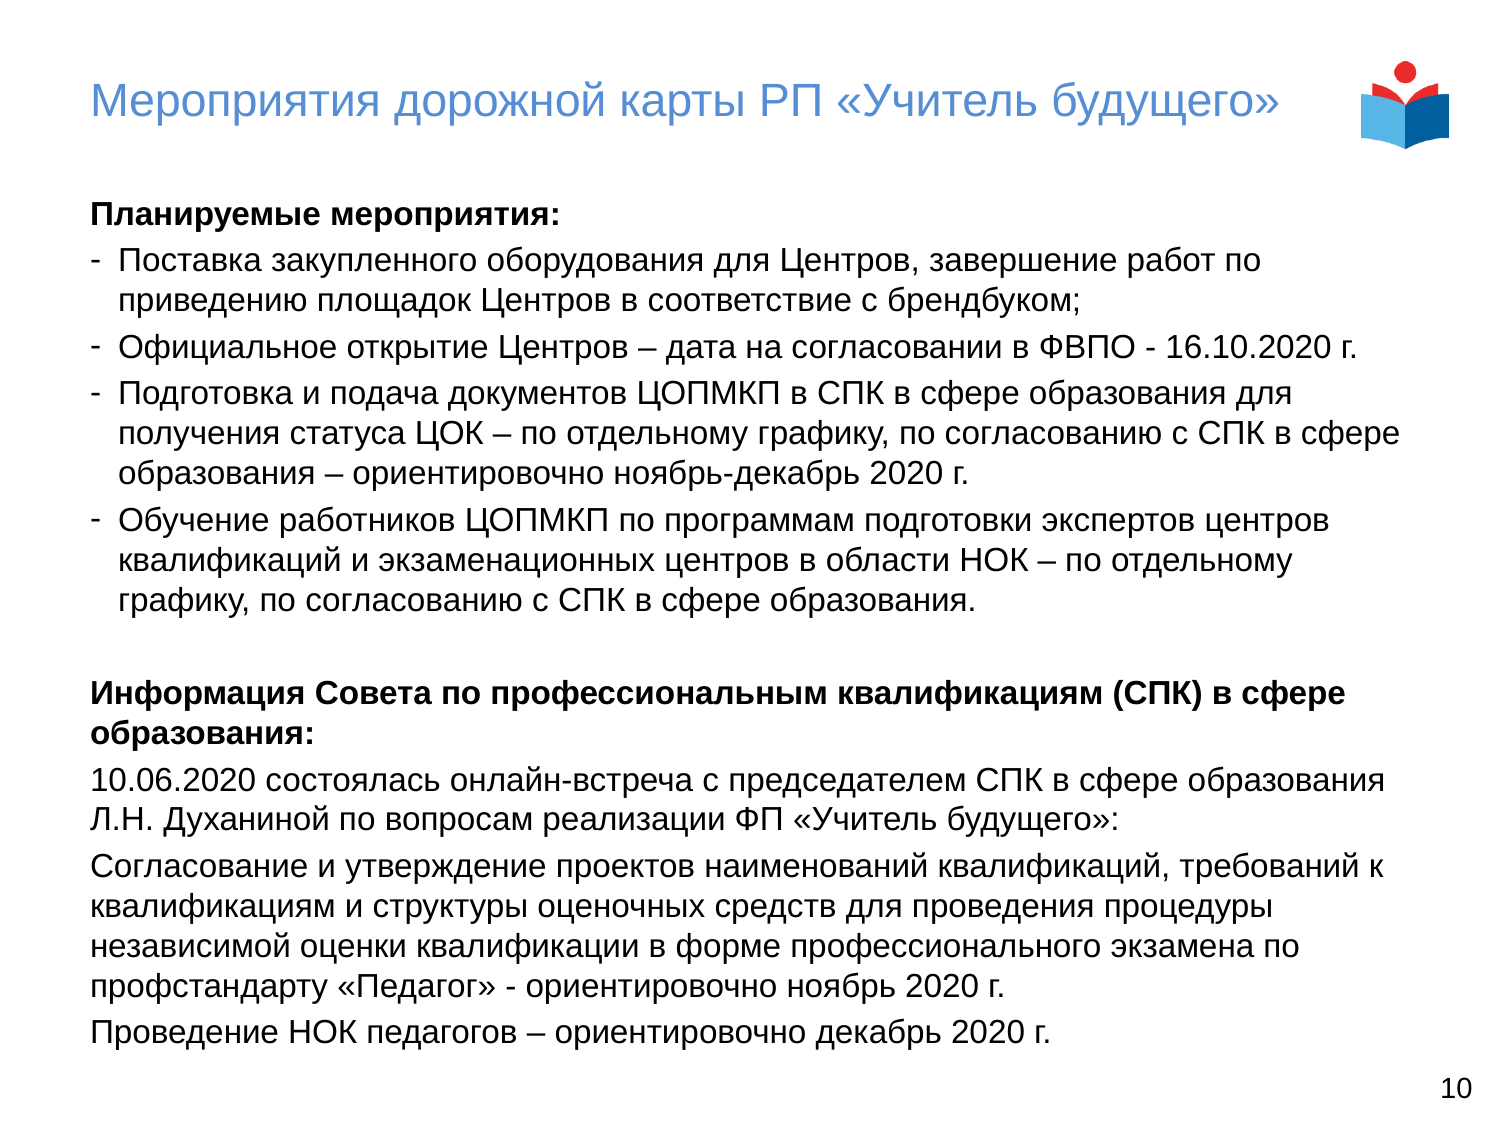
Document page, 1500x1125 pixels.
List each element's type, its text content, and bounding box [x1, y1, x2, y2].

title Мероприятия дорожной карты РП «Учитель будущего» [75, 45, 1327, 152]
list Планируемые мероприятия: Поставка закупленного оборудования для Центров, завершение работ по приведению площадок Центров в соответствие с брендбуком; Официальное открытие Центров – дата на согласовании в ФВПО - 16.10.2020 г. Подготовка и подача документов ЦОПМКП в СПК в сфере образования для получения статуса ЦОК – по отдельному графику, по согласованию с СПК в сфере образования – ориентировочно ноябрь-декабрь 2020 г. Обучение работников ЦОПМКП по программам подготовки экспертов центров квалификаций и экзаменационных центров в области НОК – по отдельному графику, по согласованию с СПК в сфере образования. Информация Совета по профессиональным квалификациям (СПК) в сфере образования: 10.06.2020 состоялась онлайн-встреча с председателем СПК в сфере образования Л.Н. Духаниной по вопросам реализации ФП «Учитель будущего»: Согласование и утверждение проектов наименований квалификаций, требований к квалификациям и структуры оценочных средств для проведения процедуры независимой оценки квалификации в форме профессионального экзамена по профстандарту «Педагог» - ориентировочно ноябрь 2020 г. Проведение НОК педагогов – ориентировочно декабрь 2020 г. [75, 184, 1425, 1005]
picture [1361, 61, 1449, 149]
